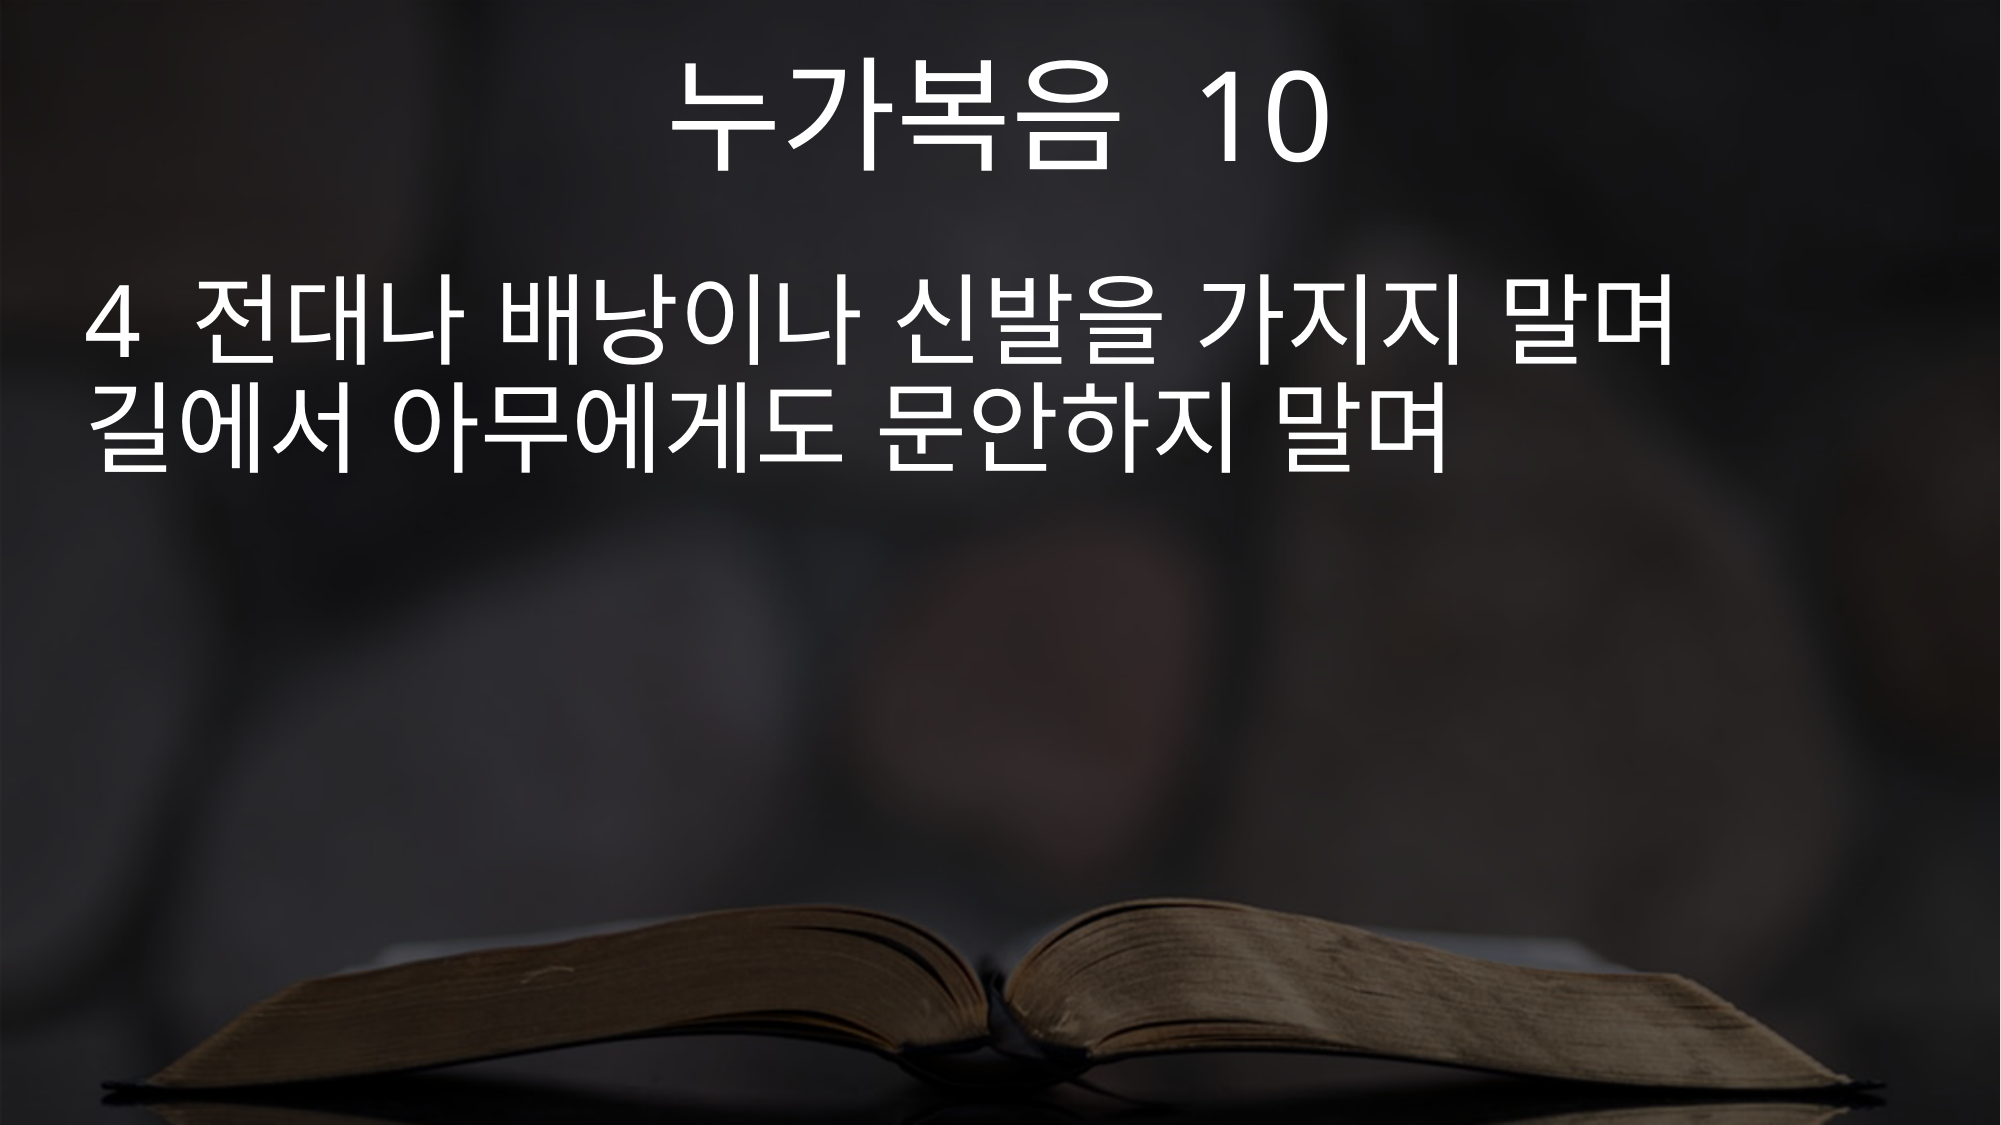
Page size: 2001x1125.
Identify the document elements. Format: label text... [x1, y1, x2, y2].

footer 누가복음 10 [0, 32, 2000, 192]
picture [0, 0, 2001, 1125]
list 4 전대나 배낭이나 신발을 가지지 말며 길에서 아무에게도 문안하지 말며 [69, 263, 1953, 423]
